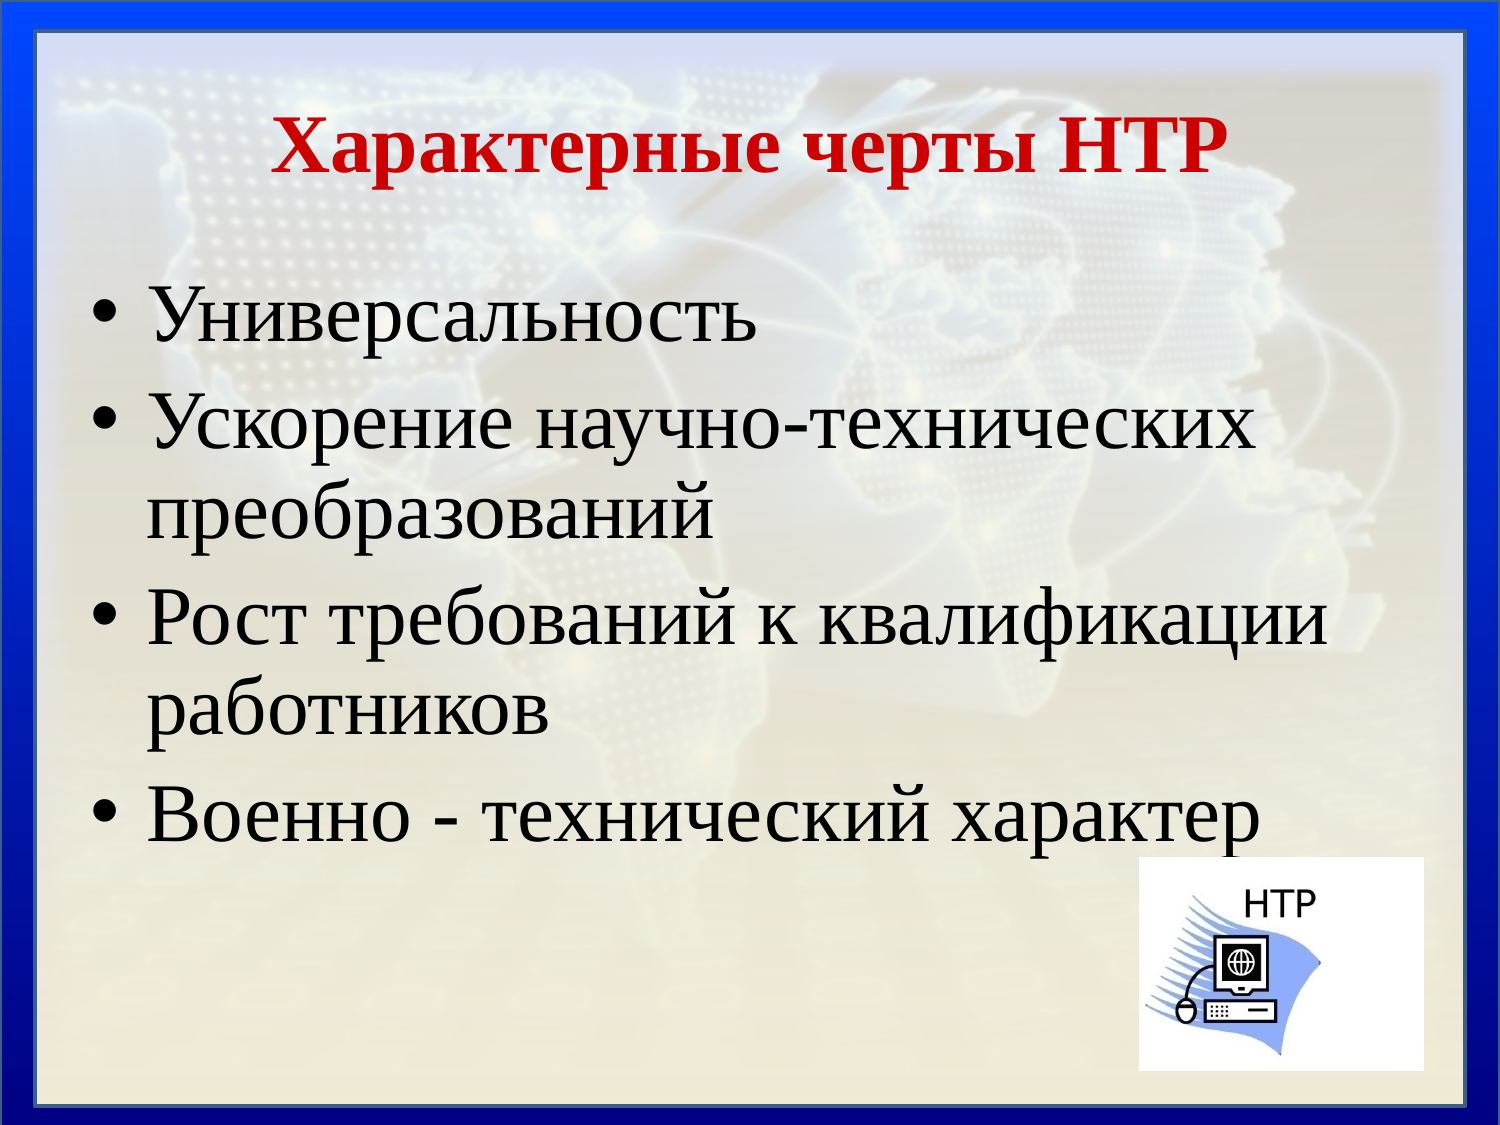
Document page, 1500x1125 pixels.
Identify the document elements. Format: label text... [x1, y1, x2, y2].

picture [1139, 857, 1425, 1072]
title Характерные черты НТР [75, 45, 1425, 233]
list Универсальность Ускорение научно-технических преобразований Рост требований к квалификации работников Военно - технический характер [75, 262, 1425, 1005]
